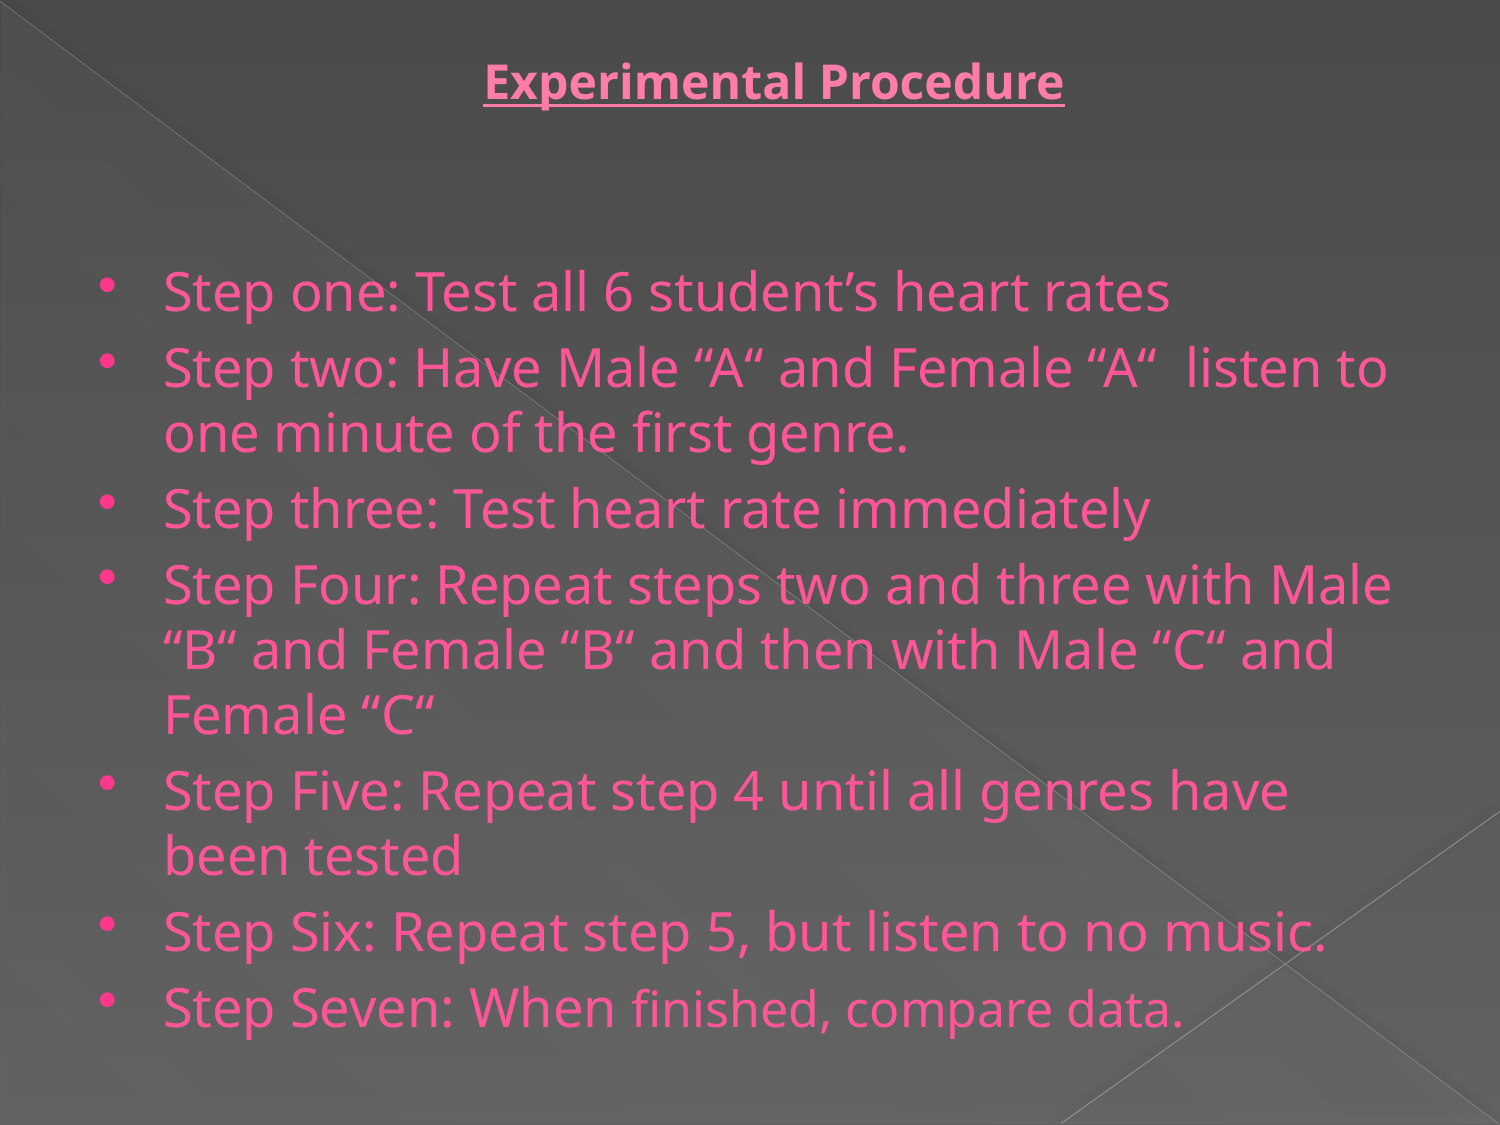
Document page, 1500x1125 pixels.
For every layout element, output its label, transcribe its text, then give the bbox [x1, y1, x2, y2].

list Step one: Test all 6 student’s heart rates Step two: Have Male “A“ and Female “A“ listen to one minute of the first genre. Step three: Test heart rate immediately Step Four: Repeat steps two and three with Male “B“ and Female “B“ and then with Male “C“ and Female “C“ Step Five: Repeat step 4 until all genres have been tested Step Six: Repeat step 5, but listen to no music. Step Seven: When finished, compare data. [75, 249, 1425, 1059]
title Experimental Procedure [75, 43, 1425, 175]
